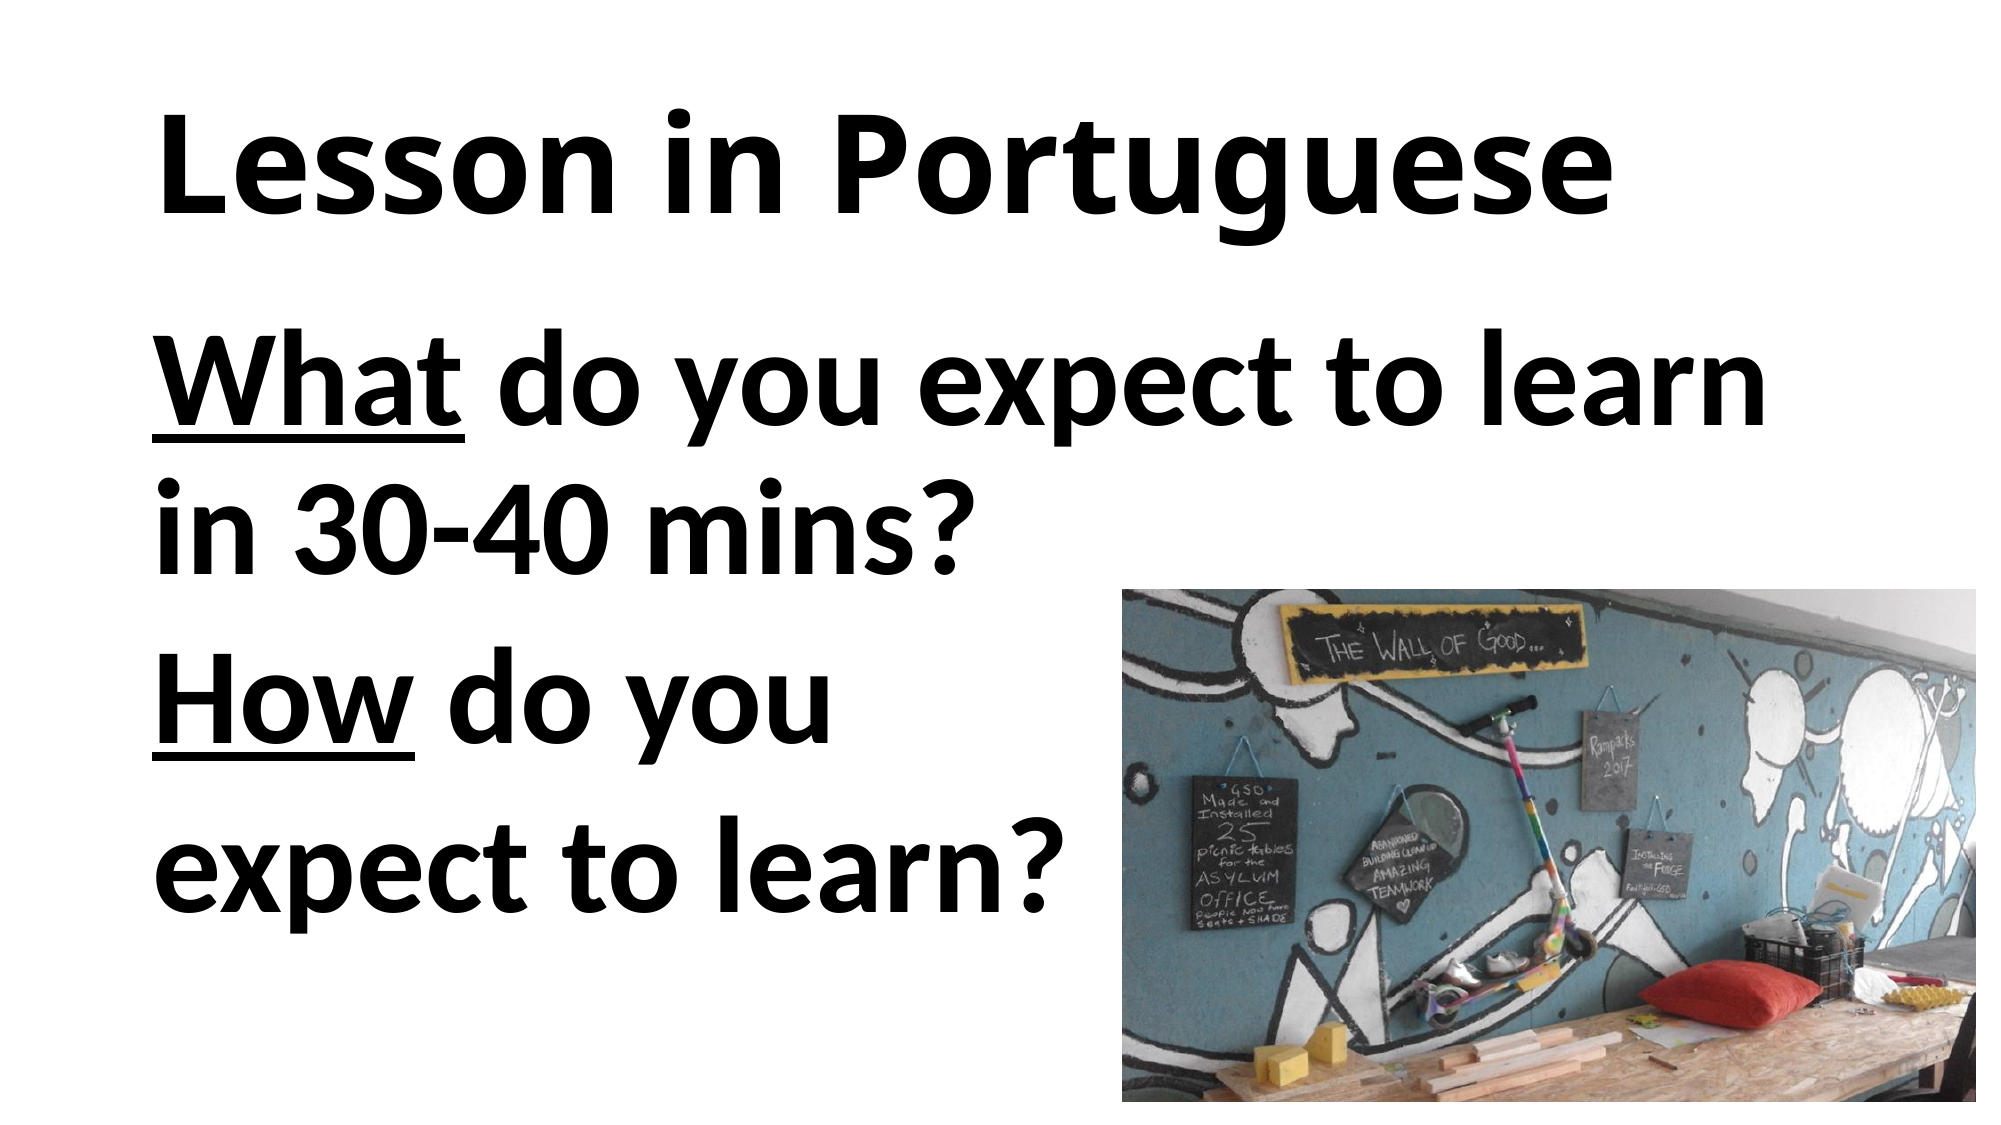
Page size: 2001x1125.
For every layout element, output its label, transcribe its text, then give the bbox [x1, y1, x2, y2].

list What do you expect to learn in 30-40 mins? How do you expect to learn? [137, 299, 1863, 1014]
title Lesson in Portuguese [137, 59, 1863, 278]
picture [1122, 589, 1976, 1102]
